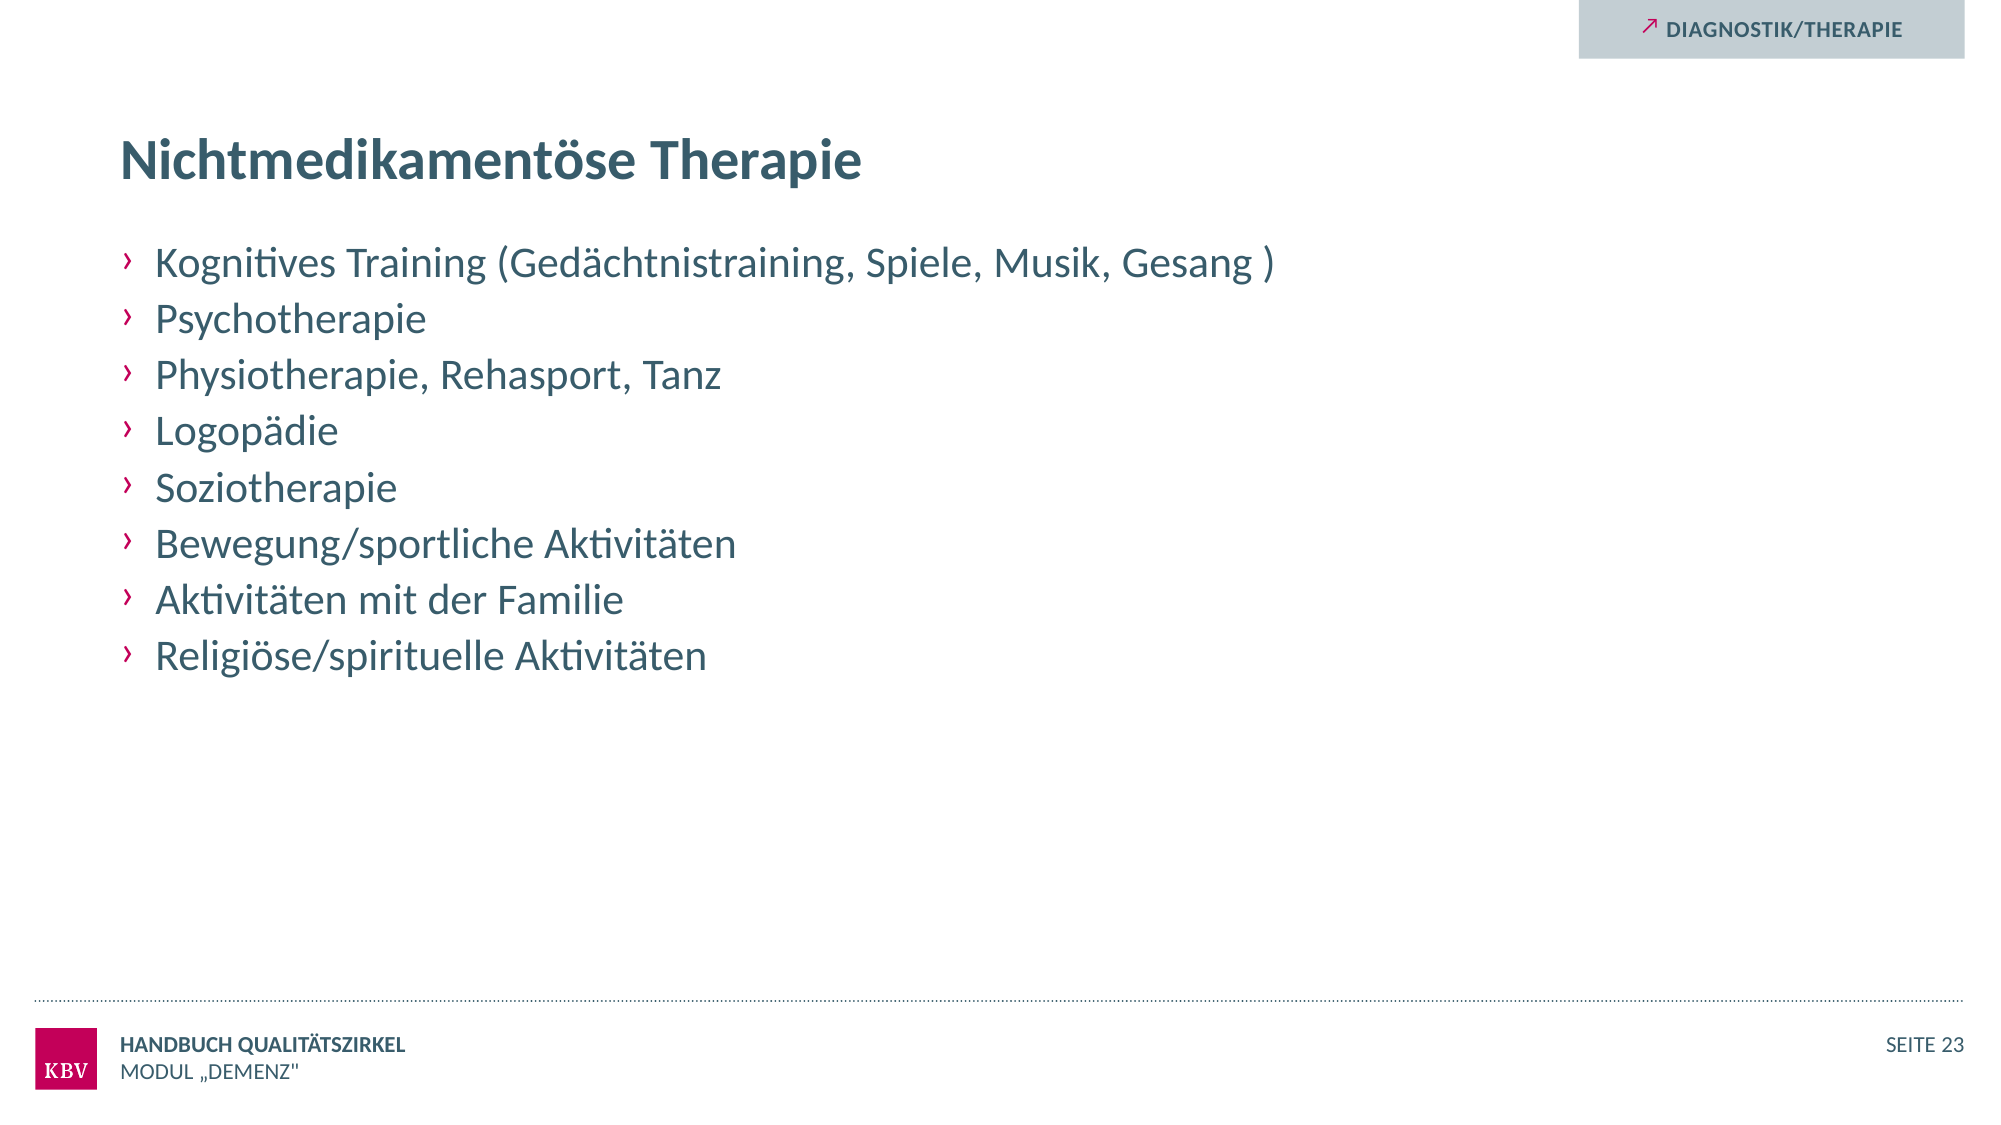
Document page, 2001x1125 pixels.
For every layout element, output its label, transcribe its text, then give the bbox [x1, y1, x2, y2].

slide_number Modul „Demenz" [120, 1057, 1668, 1084]
list Diagnostik/Therapie [1578, 0, 1965, 59]
footer Handbuch Qualitätszirkel [120, 1030, 1668, 1057]
list Kognitives Training (Gedächtnistraining, Spiele, Musik, Gesang ) Psychotherapie Physiotherapie, Rehasport, Tanz Logopädie Soziotherapie Bewegung/sportliche Aktivitäten Aktivitäten mit der Familie Religiöse/spirituelle Aktivitäten [120, 237, 1880, 945]
slide_number Seite 23 [1787, 1030, 1965, 1057]
title Nichtmedikamentöse Therapie [120, 129, 1880, 201]
